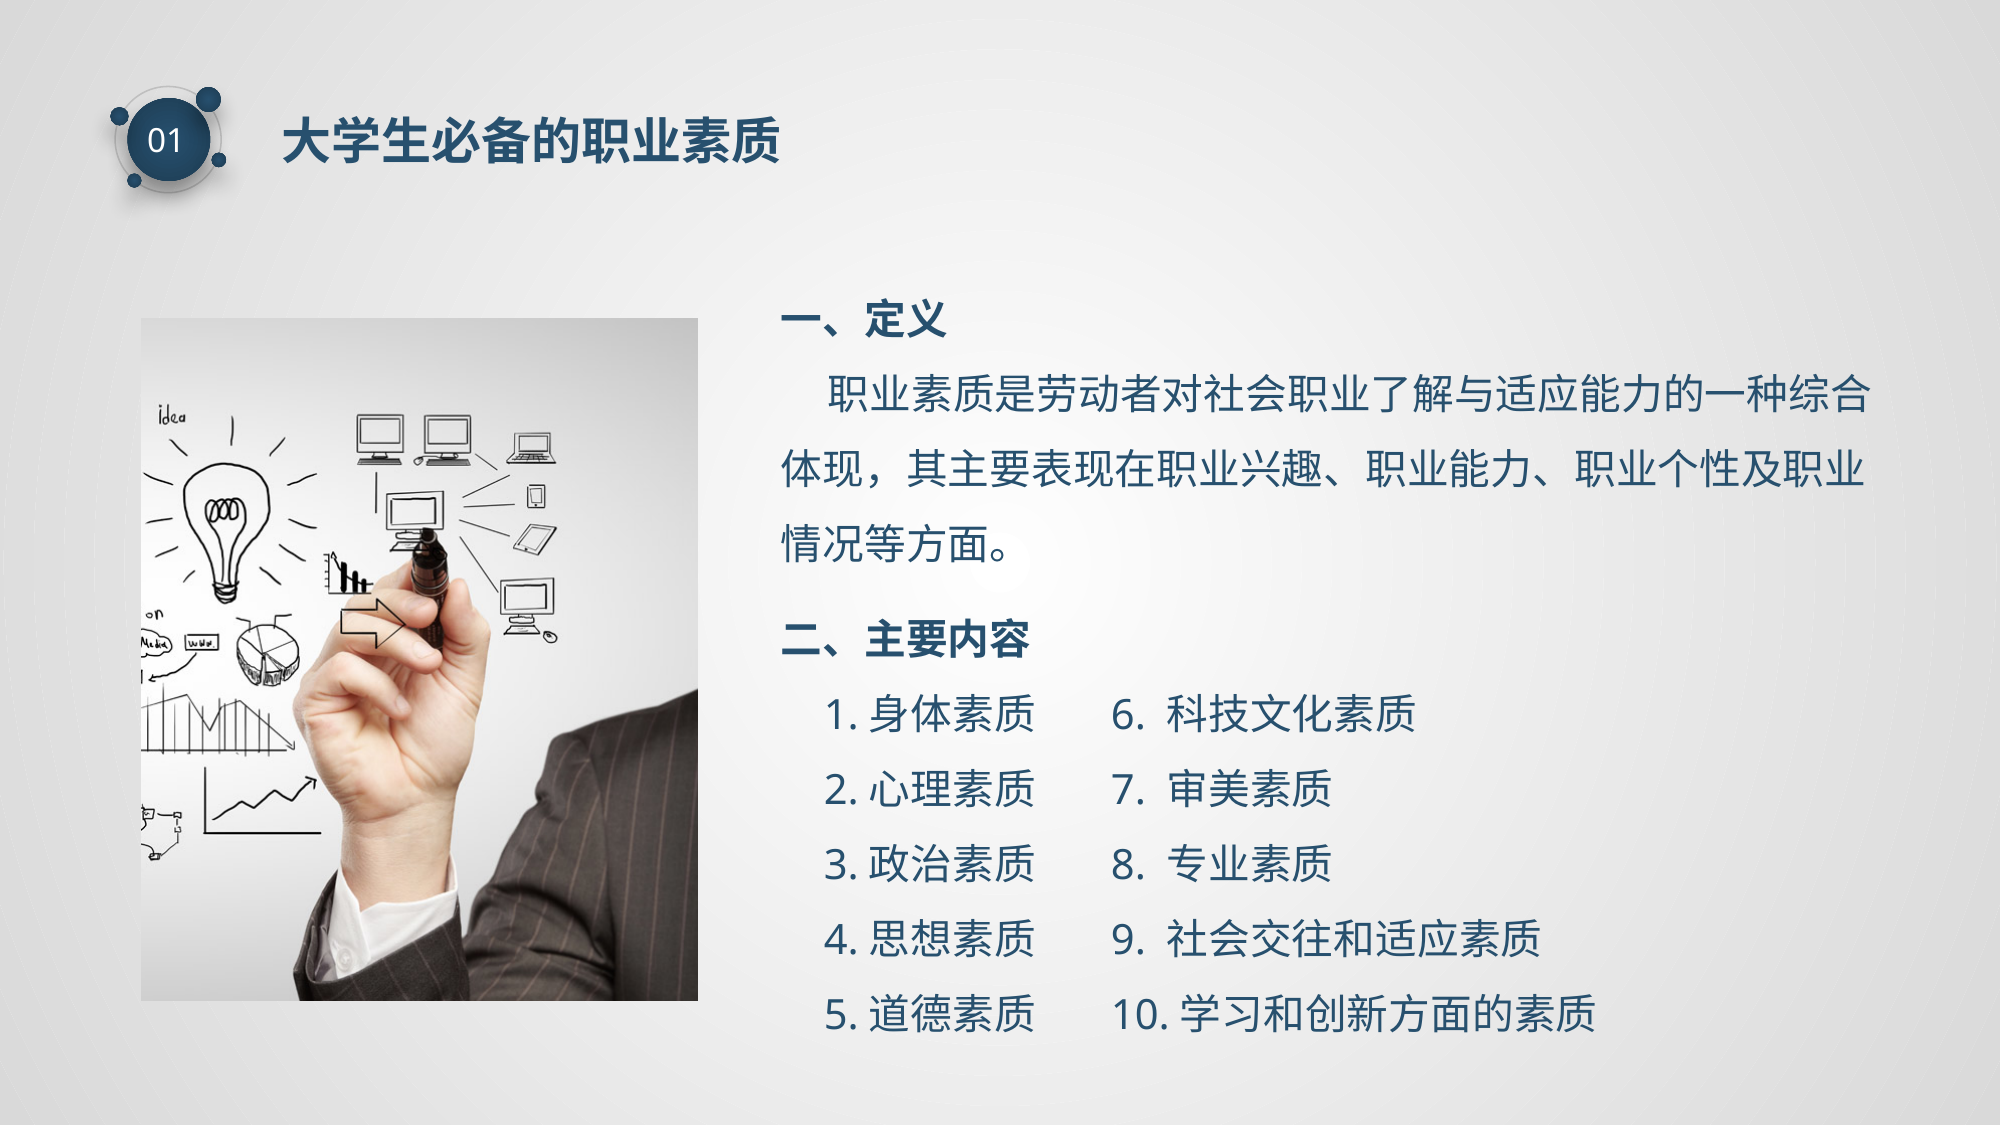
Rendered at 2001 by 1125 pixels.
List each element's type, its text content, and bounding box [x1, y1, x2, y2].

text_box 二、主要内容 1.身体素质 6. 科技文化素质 2.心理素质 7. 审美素质 3.政治素质 8. 专业素质 4.思想素质 9. 社会交往和适应素质 5.道德素质 10.学习和创新方面的素质 [766, 580, 1906, 1045]
text_box 一、定义 职业素质是劳动者对社会职业了解与适应能力的一种综合体现，其主要表现在职业兴趣、职业能力、职业个性及职业情况等方面。 [766, 260, 1906, 576]
text_box 大学生必备的职业素质 [266, 101, 797, 177]
picture [141, 318, 698, 1001]
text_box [110, 86, 226, 193]
